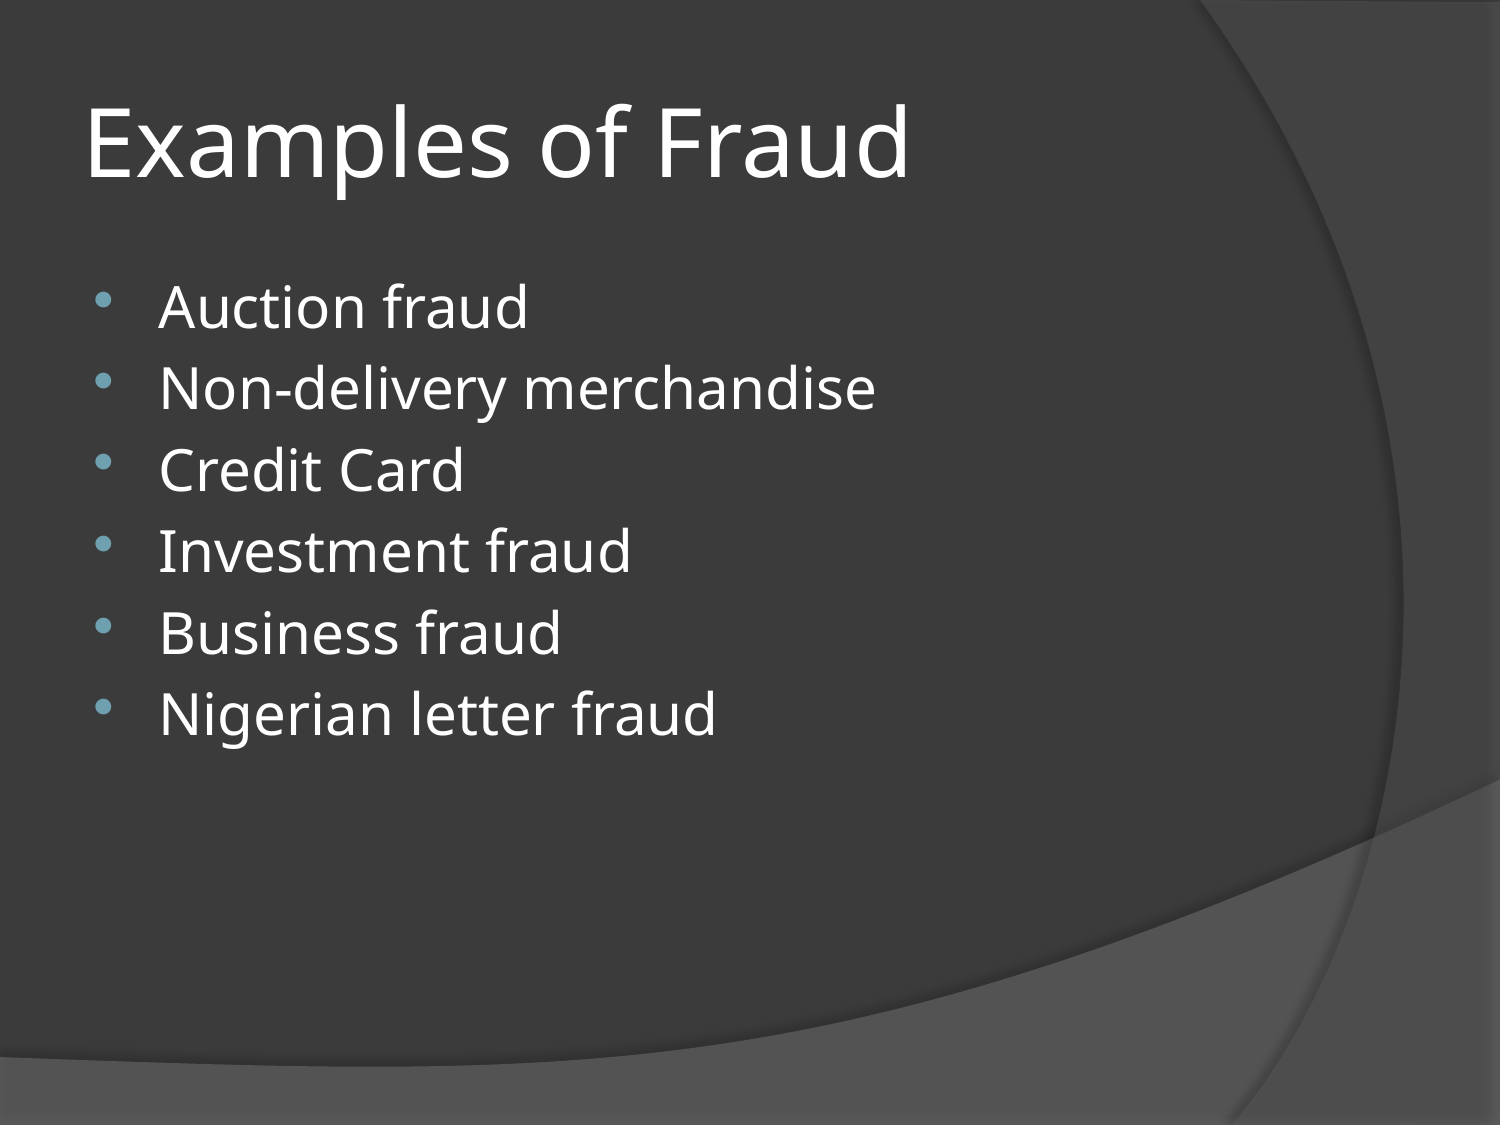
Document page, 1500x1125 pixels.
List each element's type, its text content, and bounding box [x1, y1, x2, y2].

list Auction fraud Non-delivery merchandise Credit Card Investment fraud Business fraud Nigerian letter fraud [75, 262, 1300, 1005]
title Examples of Fraud [75, 45, 1300, 233]
